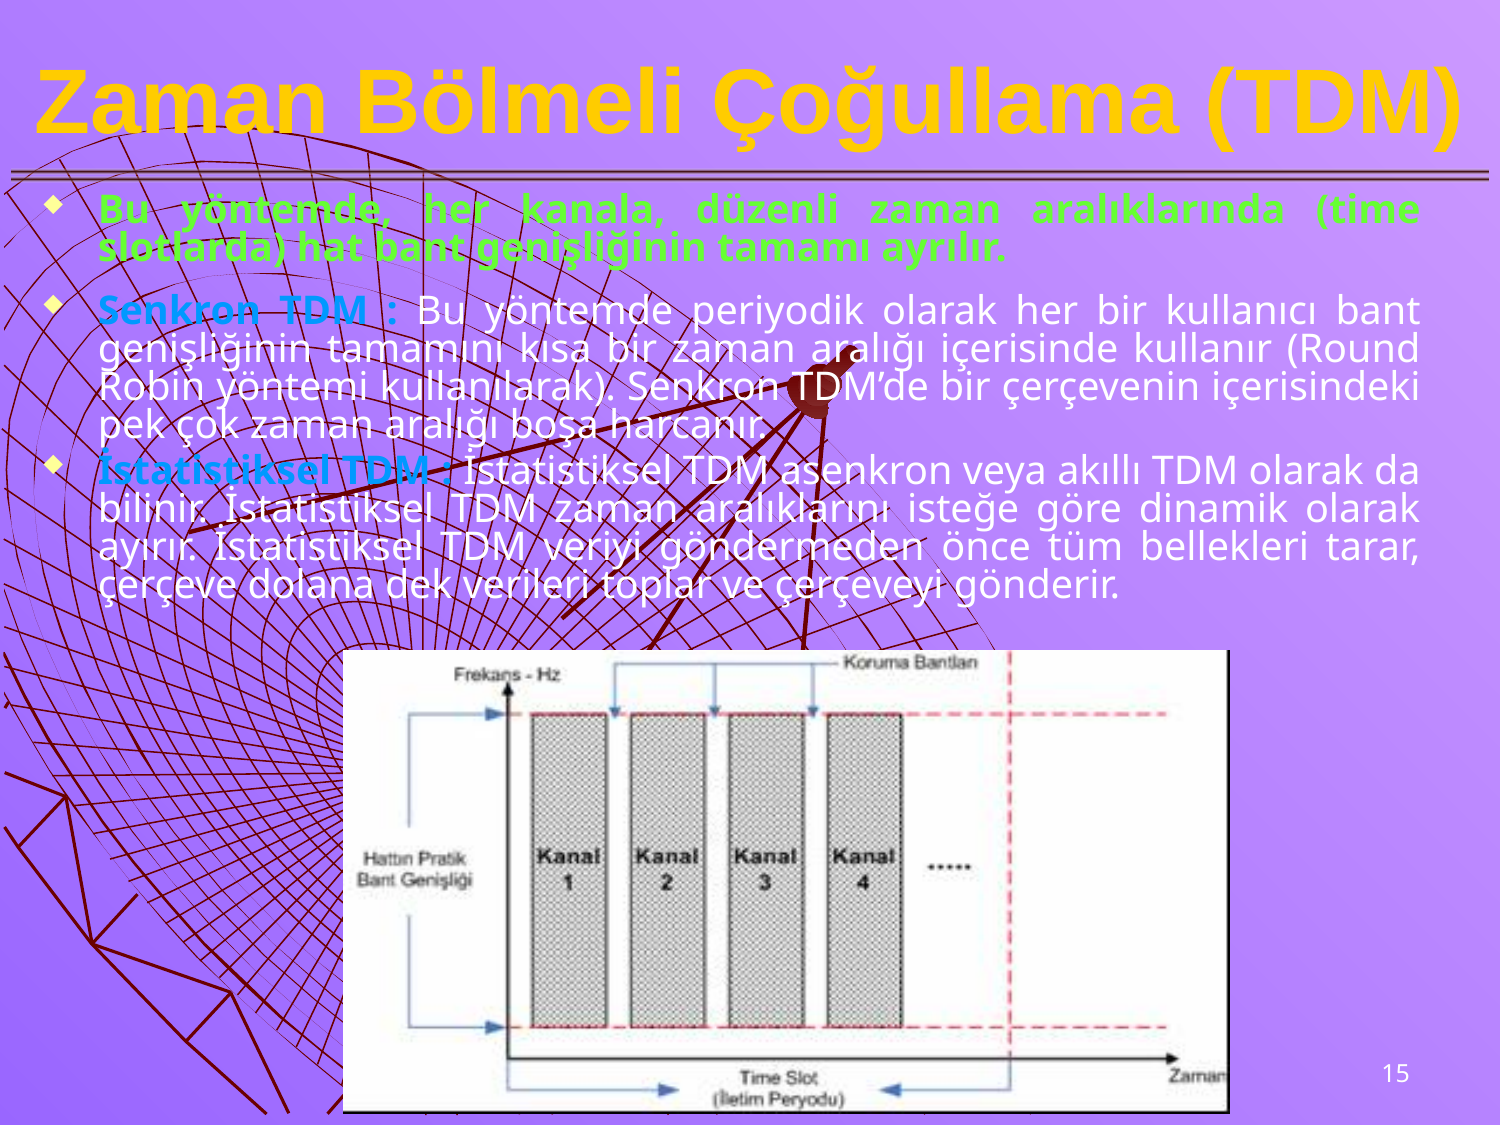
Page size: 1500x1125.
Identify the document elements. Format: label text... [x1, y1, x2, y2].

title Zaman Bölmeli Çoğullama (TDM) [0, 15, 1500, 179]
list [343, 650, 1230, 1115]
slide_number 15 [1233, 1023, 1426, 1100]
list Bu yöntemde, her kanala, düzenli zaman aralıklarında (time slotlarda) hat bant genişliğinin tamamı ayrılır. Senkron TDM : Bu yöntemde periyodik olarak her bir kullanıcı bant genişliğinin tamamını kısa bir zaman aralığı içerisinde kullanır (Round Robin yöntemi kullanılarak). Senkron TDM’de bir çerçevenin içerisindeki pek çok zaman aralığı boşa harcanır. İstatistiksel TDM : İstatistiksel TDM asenkron veya akıllı TDM olarak da bilinir. İstatistiksel TDM zaman aralıklarını isteğe göre dinamik olarak ayırır. İstatistiksel TDM veriyi göndermeden önce tüm bellekleri tarar, çerçeve dolana dek verileri toplar ve çerçeveyi gönderir. [26, 185, 1437, 740]
